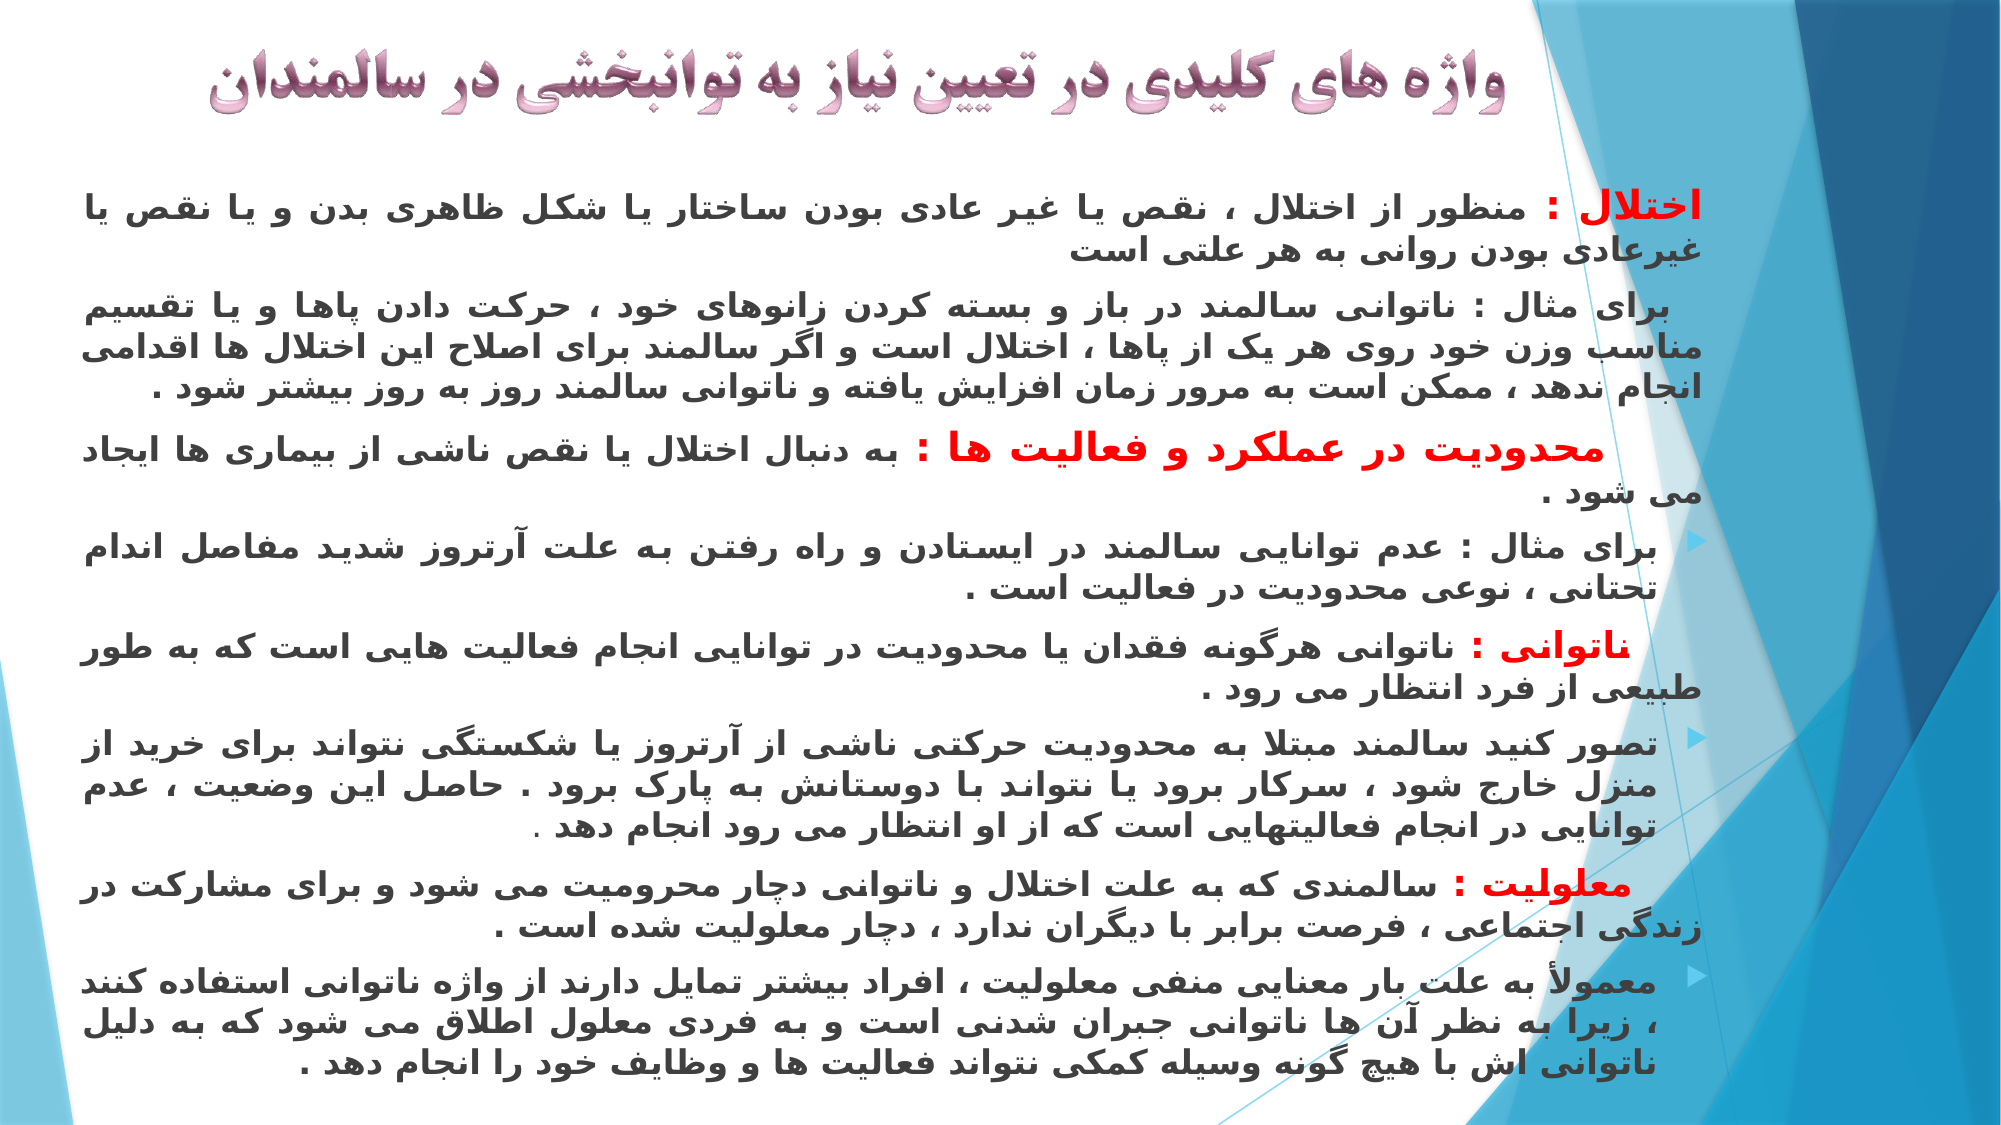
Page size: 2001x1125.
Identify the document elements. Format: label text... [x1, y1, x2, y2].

picture [209, 46, 1506, 115]
list اختلال : منظور از اختلال ، نقص یا غیر عادی بودن ساختار یا شکل ظاهری بدن و یا نقص یا غیرعادی بودن روانی به هر علتی است برای مثال : ناتوانی سالمند در باز و بسته کردن زانوهای خود ، حرکت دادن پاها و یا تقسیم مناسب وزن خود روی هر یک از پاها ، اختلال است و اگر سالمند برای اصلاح این اختلال ها اقدامی انجام ندهد ، ممکن است به مرور زمان افزایش یافته و ناتوانی سالمند روز به روز بیشتر شود . محدودیت در عملکرد و فعالیت ها : به دنبال اختلال یا نقص ناشی از بیماری ها ایجاد می شود . برای مثال : عدم توانایی سالمند در ایستادن و راه رفتن به علت آرتروز شدید مفاصل اندام تحتانی ، نوعی محدودیت در فعالیت است . ناتوانی : ناتوانی هرگونه فقدان یا محدودیت در توانایی انجام فعالیت هایی است که به طور طبیعی از فرد انتظار می رود . تصور کنید سالمند مبتلا به محدودیت حرکتی ناشی از آرتروز یا شکستگی نتواند برای خرید از منزل خارج شود ، سرکار برود یا نتواند با دوستانش به پارک برود . حاصل این وضعیت ، عدم توانایی در انجام فعالیتهایی است که از او انتظار می رود انجام دهد . معلولیت : سالمندی که به علت اختلال و ناتوانی دچار محرومیت می شود و برای مشارکت در زندگی اجتماعی ، فرصت برابر با دیگران ندارد ، دچار معلولیت شده است . معمولأ به علت بار معنایی منفی معلولیت ، افراد بیشتر تمایل دارند از واژه ناتوانی استفاده کنند ، زیرا به نظر آن ها ناتوانی جبران شدنی است و به فردی معلول اطلاق می شود که به دلیل ناتوانی اش با هیچ گونه وسیله کمکی نتواند فعالیت ها و وظایف خود را انجام دهد . [64, 172, 1719, 1108]
